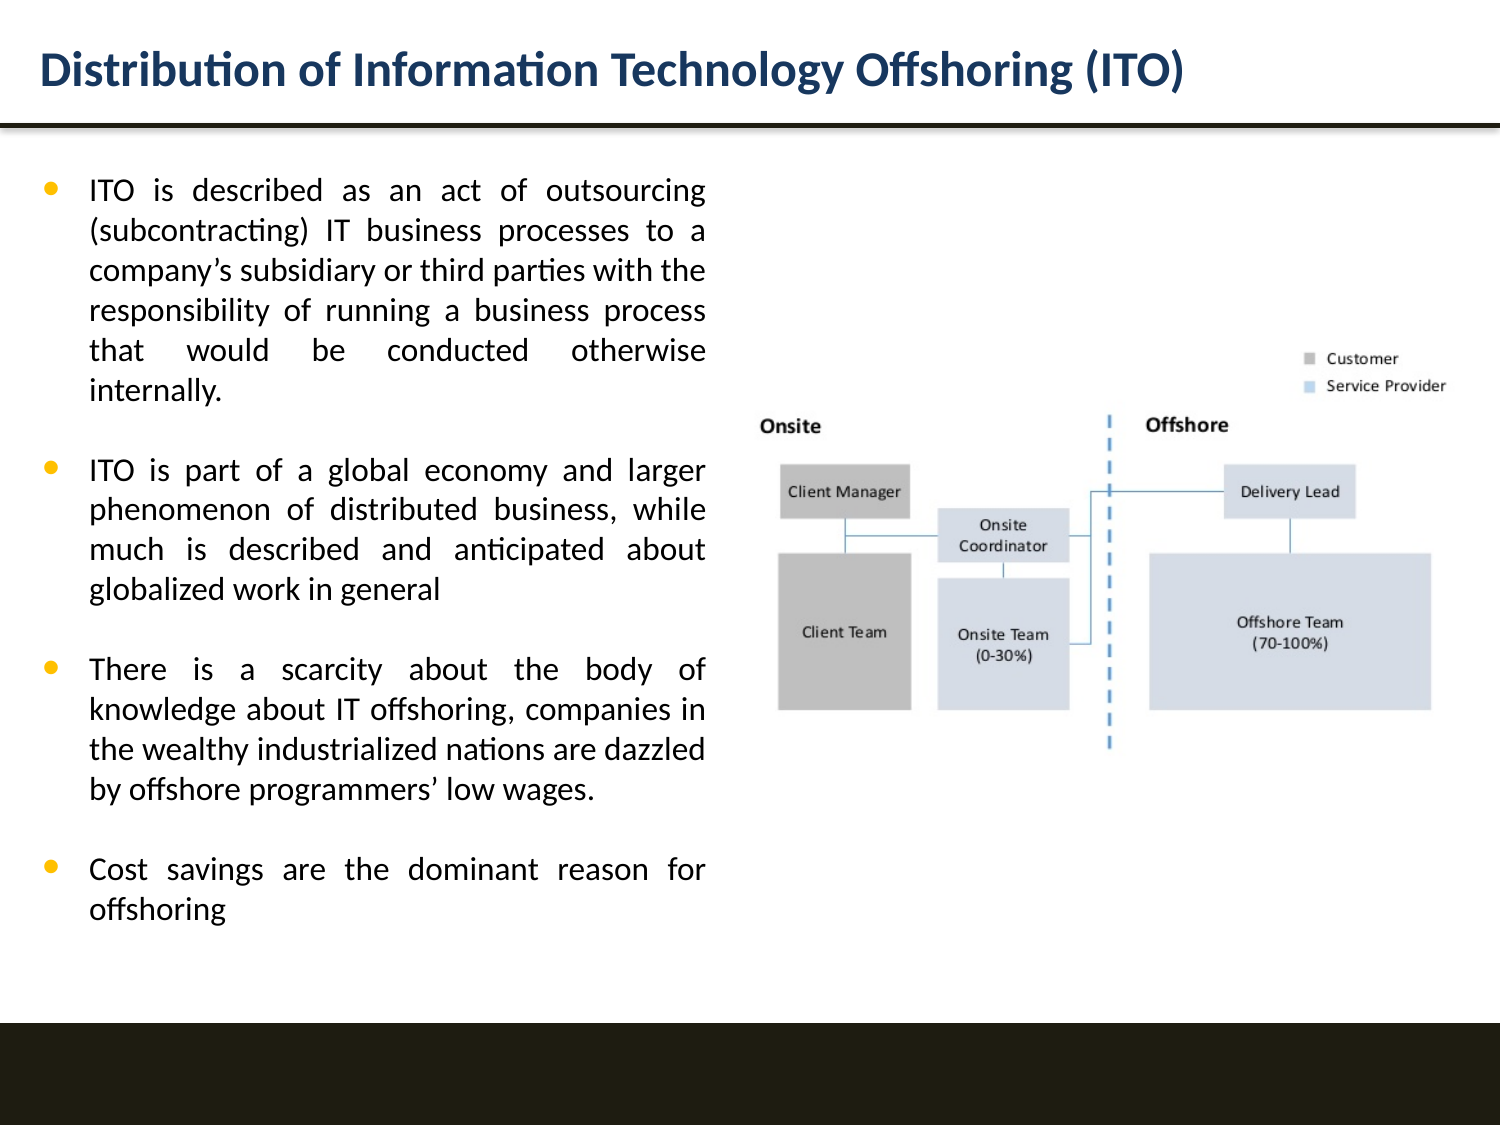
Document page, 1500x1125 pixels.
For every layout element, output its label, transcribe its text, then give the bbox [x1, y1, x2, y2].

picture [729, 326, 1489, 778]
text_box Distribution of Information Technology Offshoring (ITO) [25, 28, 1426, 104]
text_box [0, 1021, 1500, 1125]
text_box [39, 208, 1444, 967]
text_box ITO is described as an act of outsourcing (subcontracting) IT business processes to a company’s subsidiary or third parties with the responsibility of running a business process that would be conducted otherwise internally. ITO is part of a global economy and larger phenomenon of distributed business, while much is described and anticipated about globalized work in general There is a scarcity about the body of knowledge about IT offshoring, companies in the wealthy industrialized nations are dazzled by offshore programmers’ low wages. Cost savings are the dominant reason for offshoring [27, 160, 722, 935]
